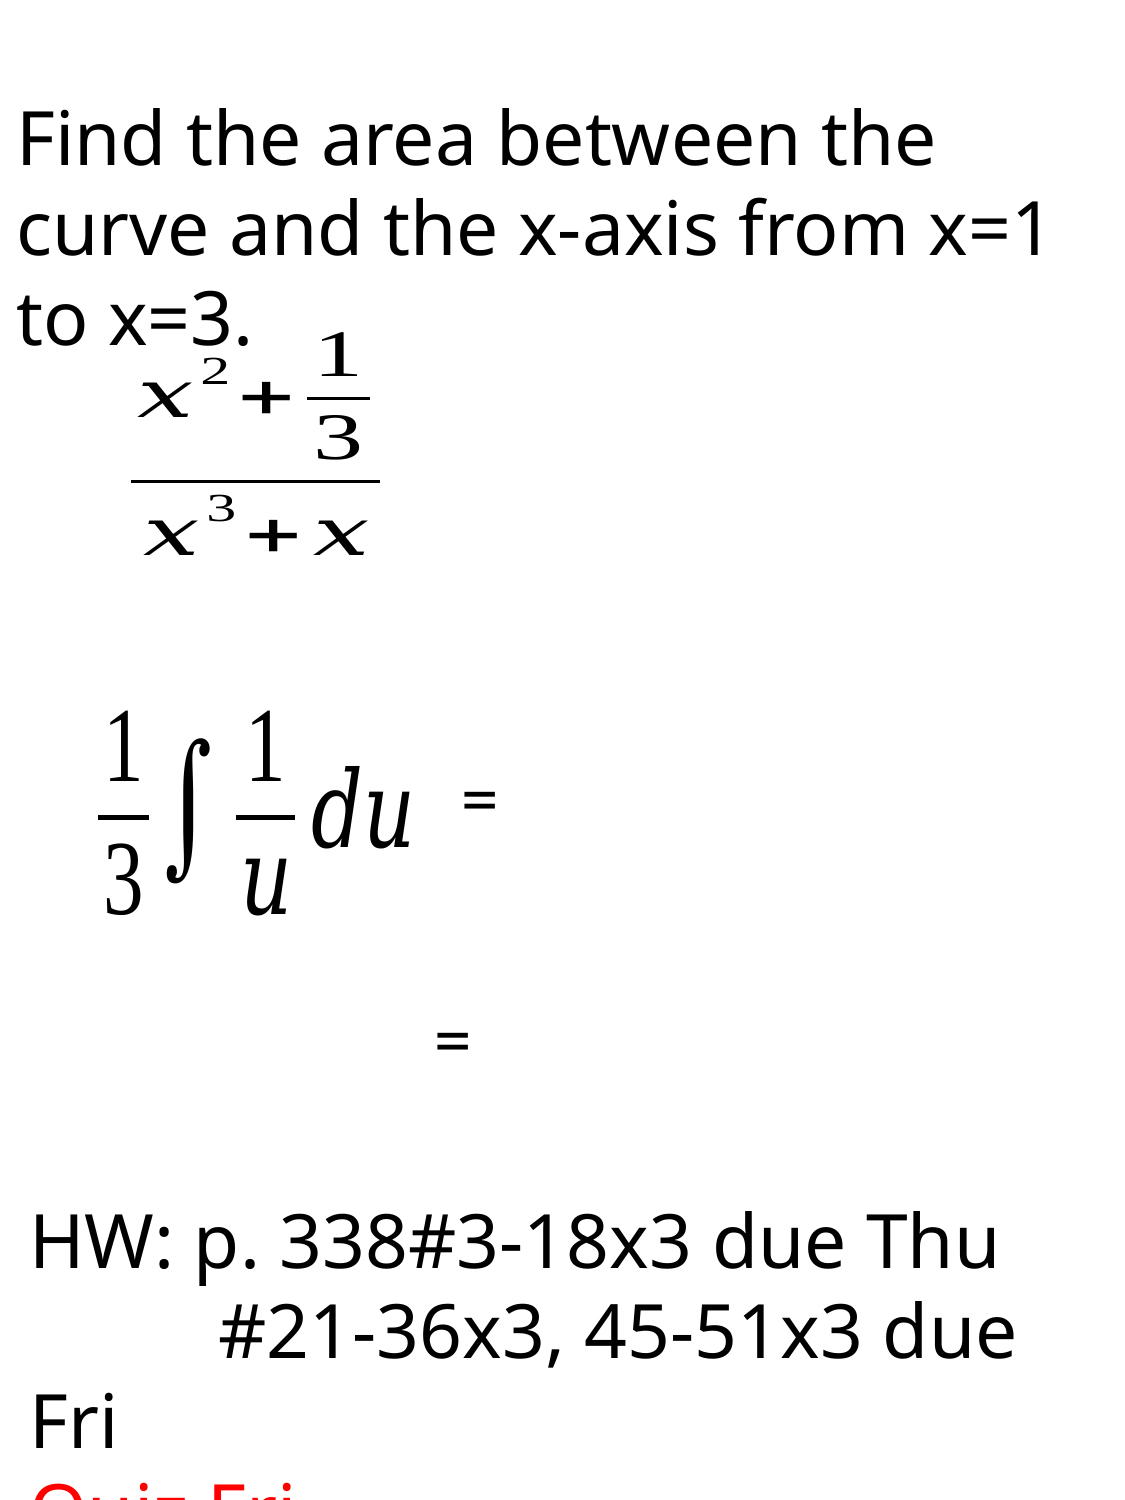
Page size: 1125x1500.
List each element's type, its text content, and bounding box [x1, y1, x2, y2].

text_box Find the area between the curve and the x-axis from x=1 to x=3. [4, 84, 1125, 367]
text_box HW: p. 338#3-18x3 due Thu #21-36x3, 45-51x3 due Fri Quiz Fri [16, 1187, 1125, 1500]
